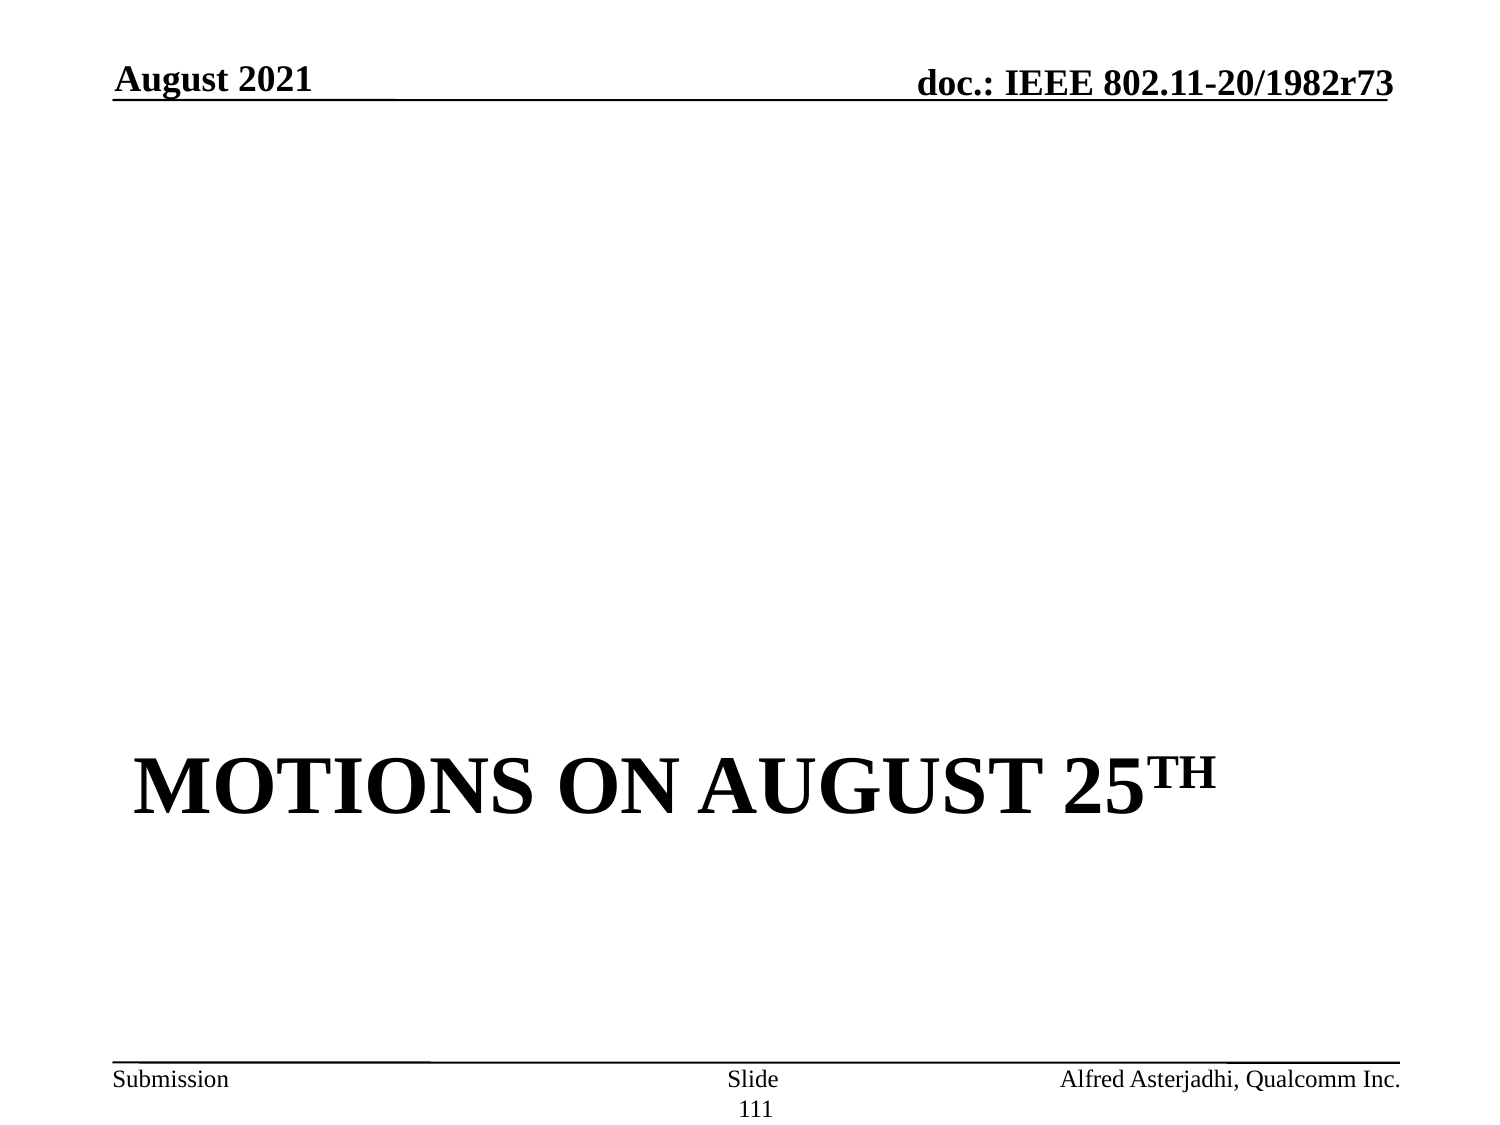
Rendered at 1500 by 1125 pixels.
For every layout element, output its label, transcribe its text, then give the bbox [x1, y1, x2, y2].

footer Alfred Asterjadhi, Qualcomm Inc. [878, 1061, 1402, 1093]
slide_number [114, 54, 423, 100]
slide_number Slide 111 [712, 1061, 800, 1123]
title Motions on August 25th [118, 722, 1394, 947]
